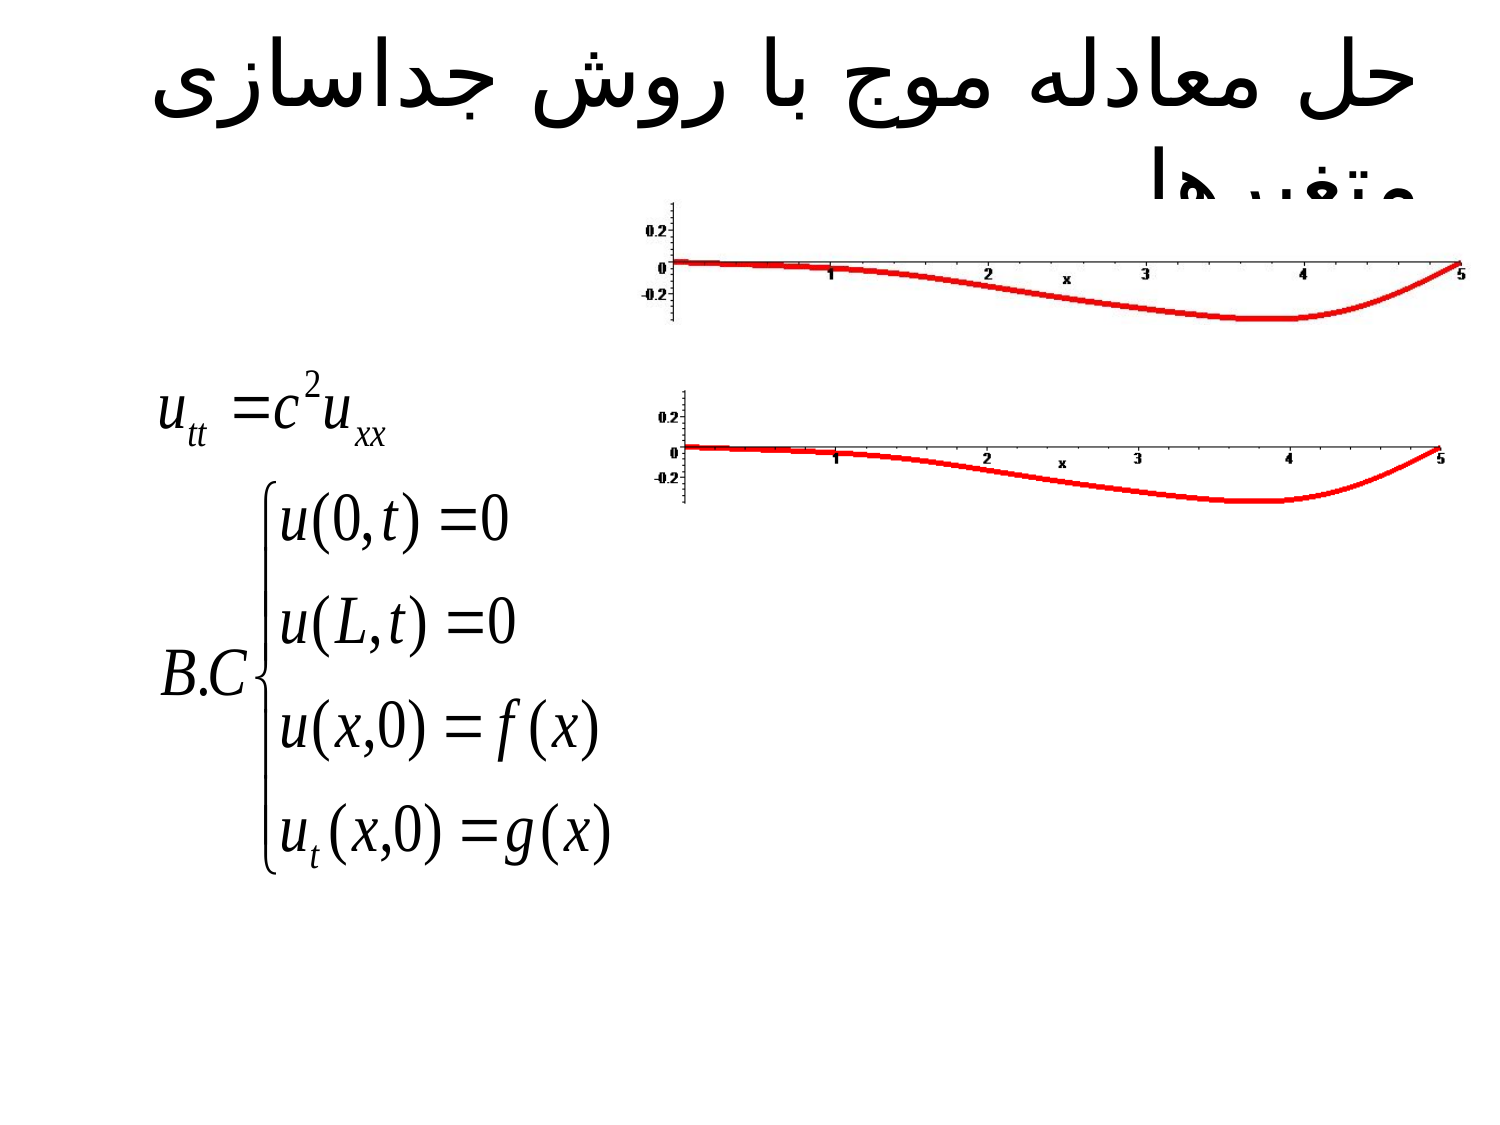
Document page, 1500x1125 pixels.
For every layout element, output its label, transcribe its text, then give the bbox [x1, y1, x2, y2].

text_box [149, 349, 625, 893]
picture [637, 199, 1471, 325]
picture [649, 387, 1451, 507]
title حل معادله موج با روش جداسازی متغیرها [87, 62, 1438, 188]
